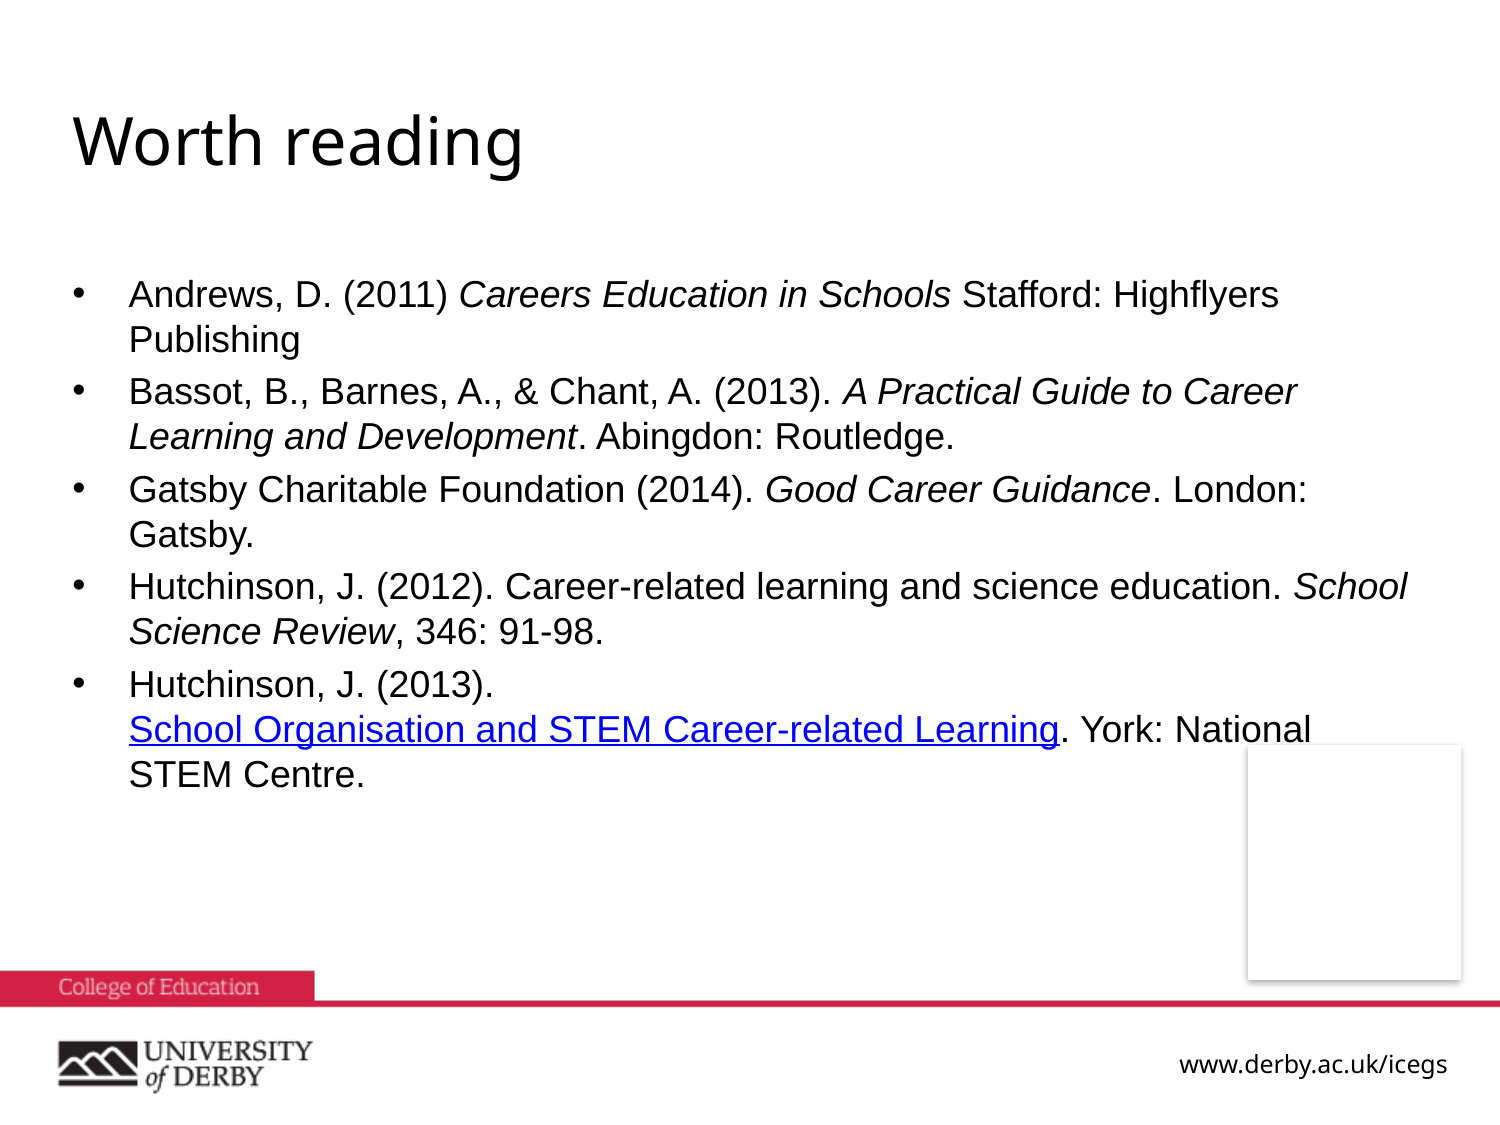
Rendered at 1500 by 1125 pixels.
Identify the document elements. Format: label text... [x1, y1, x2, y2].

title Worth reading [57, 45, 1425, 233]
list Andrews, D. (2011) Careers Education in Schools Stafford: Highflyers Publishing Bassot, B., Barnes, A., & Chant, A. (2013). A Practical Guide to Career Learning and Development. Abingdon: Routledge. Gatsby Charitable Foundation (2014). Good Career Guidance. London: Gatsby. Hutchinson, J. (2012). Career-related learning and science education. School Science Review, 346: 91-98. Hutchinson, J. (2013). School Organisation and STEM Career-related Learning. York: National STEM Centre. [57, 262, 1425, 934]
